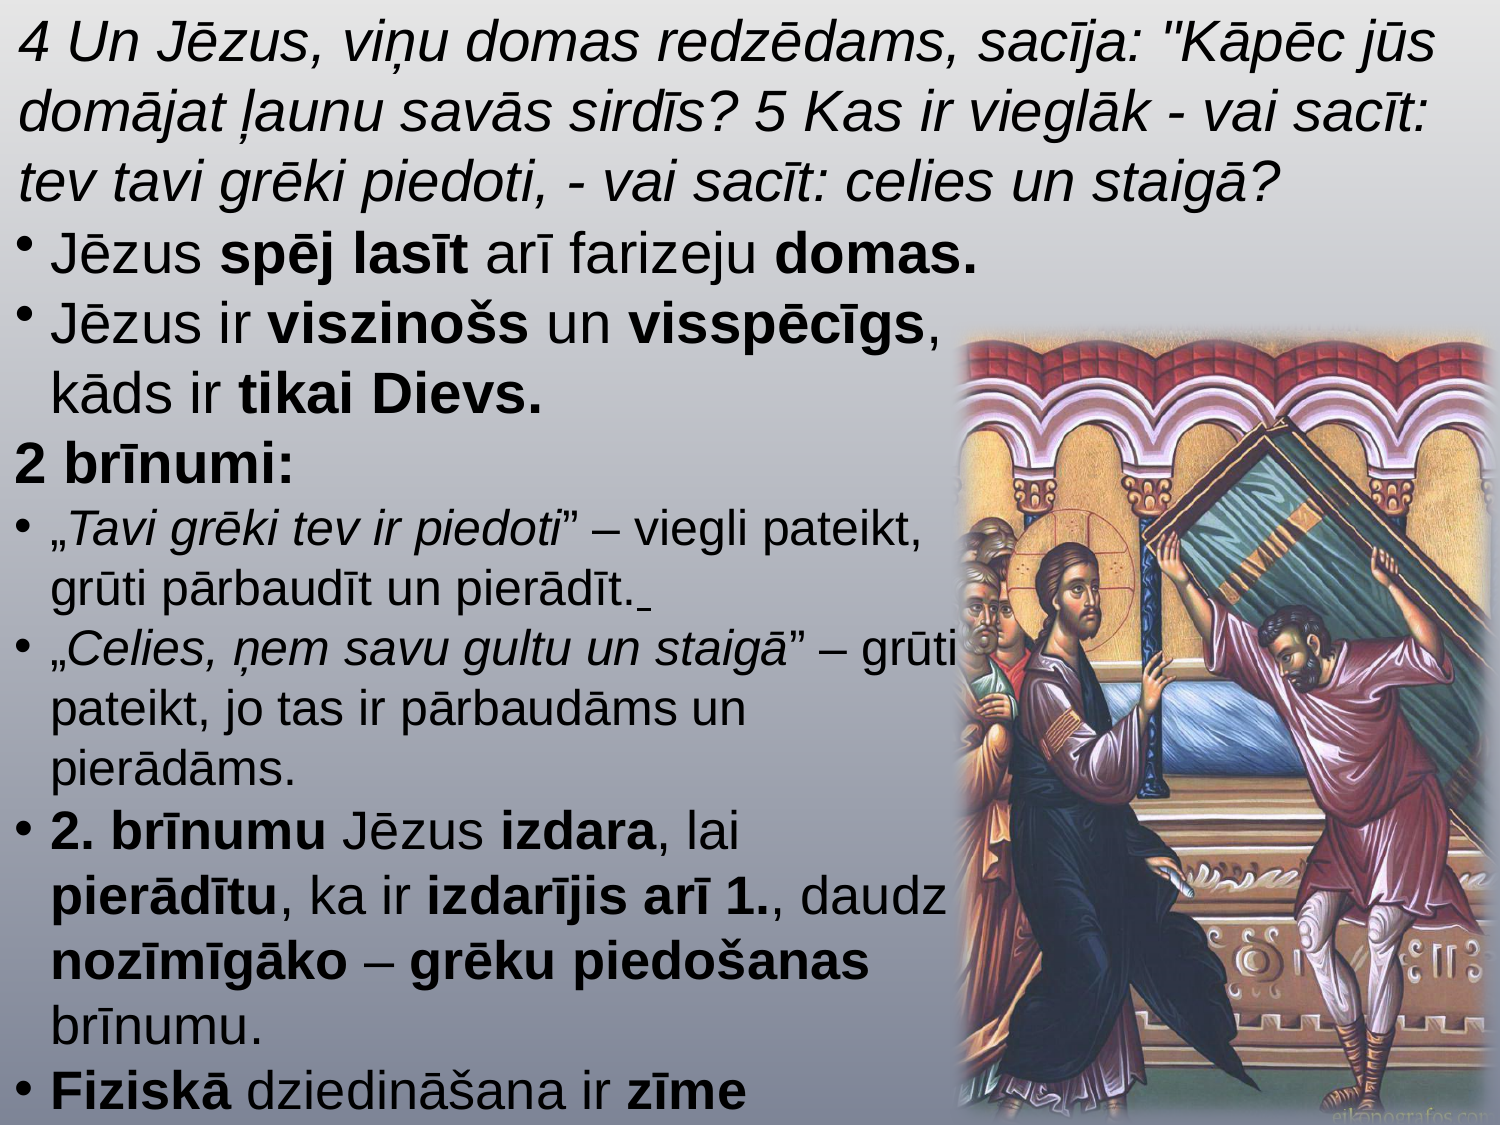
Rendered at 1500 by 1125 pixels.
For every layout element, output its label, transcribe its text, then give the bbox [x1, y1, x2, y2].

text_box Jēzus spēj lasīt arī farizeju domas. Jēzus ir viszinošs un visspēcīgs, kāds ir tikai Dievs. 2 brīnumi: „Tavi grēki tev ir piedoti” – viegli pateikt, grūti pārbaudīt un pierādīt. „Celies, ņem savu gultu un staigā” – grūti pateikt, jo tas ir pārbaudāms un pierādāms. 2. brīnumu Jēzus izdara, lai pierādītu, ka ir izdarījis arī 1., daudz nozīmīgāko – grēku piedošanas brīnumu. Fiziskā dziedināšana ir zīme garīgajai dziedināšanai, ko Jēzus veic! [0, 207, 999, 1125]
list 4 Un Jēzus, viņu domas redzēdams, sacīja: "Kāpēc jūs domājat ļaunu savās sirdīs? 5 Kas ir vieglāk - vai sacīt: tev tavi grēki piedoti, - vai sacīt: celies un staigā? [0, 0, 1500, 169]
picture [950, 321, 1500, 1125]
